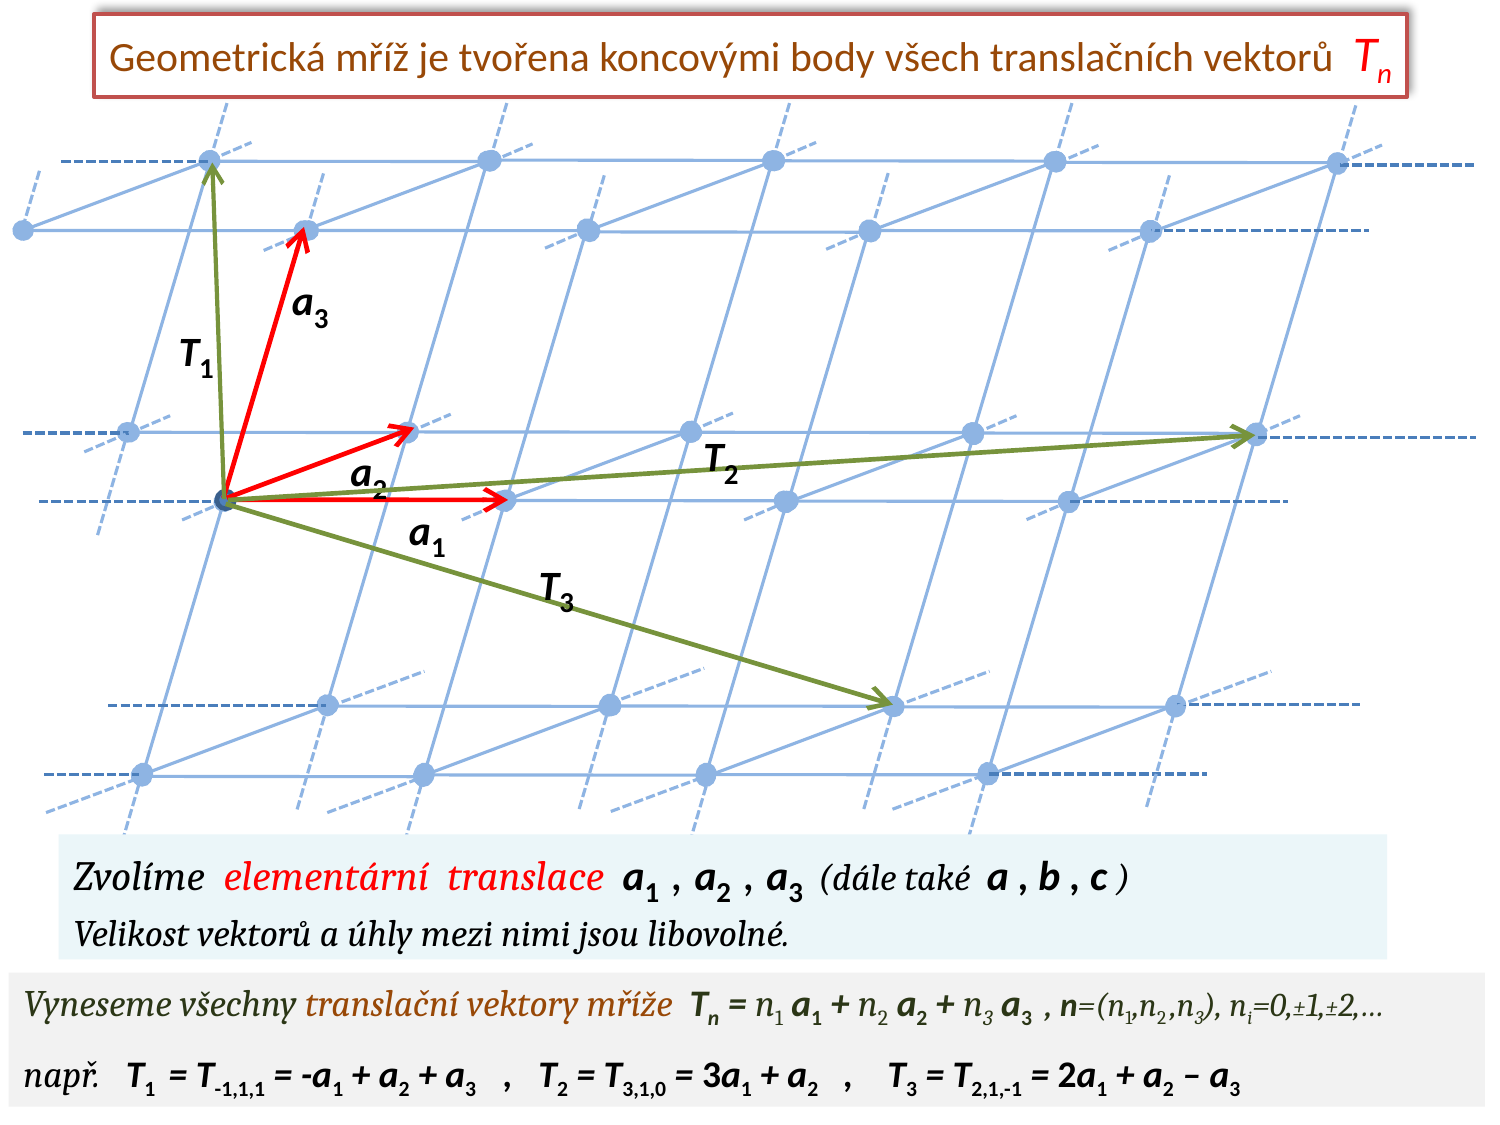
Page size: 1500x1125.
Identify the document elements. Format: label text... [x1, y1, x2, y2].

text_box Vyneseme všechny translační vektory mříže Tn = n1 a1 + n2 a2 + n3 a3 , n=(n1,n2 ,n3), ni=0,±1,±2,… např. T1 = T-1,1,1 = -a1 + a2 + a3 , T2 = T3,1,0 = 3a1 + a2 , T3 = T2,1,-1 = 2a1 + a2 – a3 [8, 972, 1485, 1107]
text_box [227, 421, 1256, 501]
text_box Geometrická mříž je tvořena koncovými body všech translačních vektorů Tn [92, 12, 1409, 99]
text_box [216, 509, 220, 554]
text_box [232, 226, 509, 420]
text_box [22, 101, 1476, 880]
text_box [225, 503, 894, 705]
text_box Zvolíme elementární translace a1 , a2 , a3 (dále také a , b , c ) Velikost vektorů a úhly mezi nimi jsou libovolné. [58, 888, 1388, 960]
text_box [178, 162, 226, 500]
